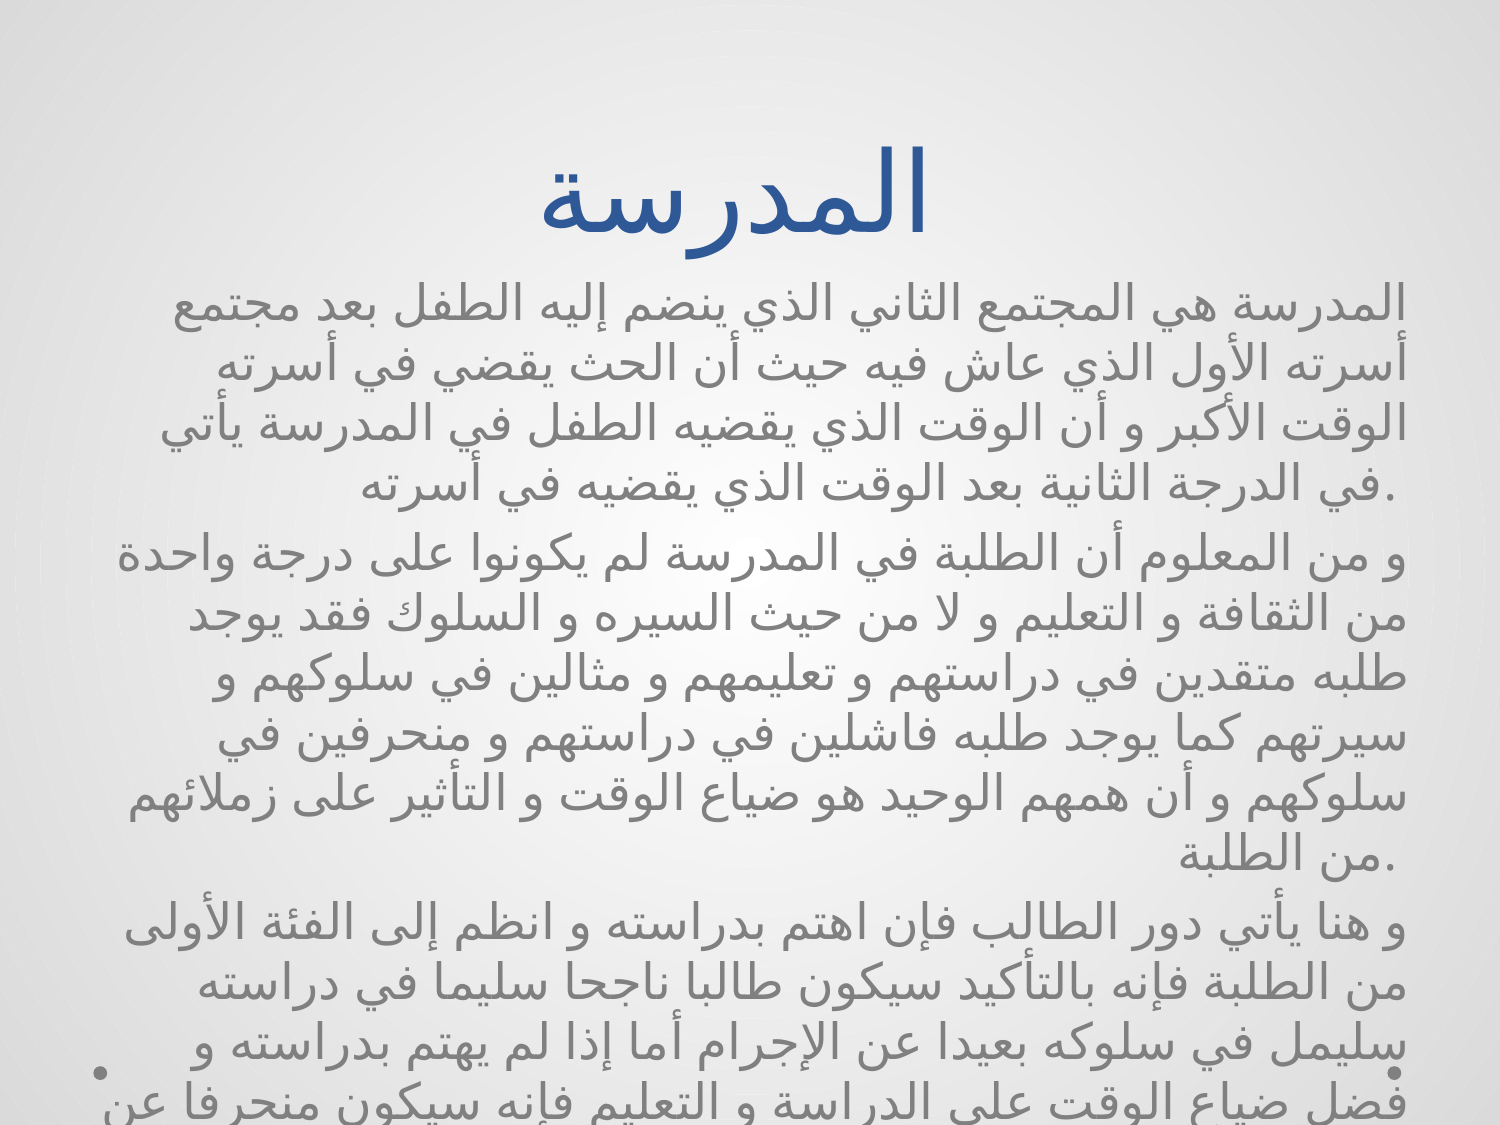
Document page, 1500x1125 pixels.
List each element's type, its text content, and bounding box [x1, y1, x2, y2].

title المدرسة [75, 0, 1425, 262]
list المدرسة هي المجتمع الثاني الذي ينضم إليه الطفل بعد مجتمع أسرته الأول الذي عاش فيه حيث أن الحث يقضي في أسرته الوقت الأكبر و أن الوقت الذي يقضيه الطفل في المدرسة يأتي في الدرجة الثانية بعد الوقت الذي يقضيه في أسرته. و من المعلوم أن الطلبة في المدرسة لم يكونوا على درجة واحدة من الثقافة و التعليم و لا من حيث السيره و السلوك فقد يوجد طلبه متقدين في دراستهم و تعليمهم و مثالين في سلوكهم و سيرتهم كما يوجد طلبه فاشلين في دراستهم و منحرفين في سلوكهم و أن همهم الوحيد هو ضياع الوقت و التأثير على زملائهم من الطلبة. و هنا يأتي دور الطالب فإن اهتم بدراسته و انظم إلى الفئة الأولى من الطلبة فإنه بالتأكيد سيكون طالبا ناجحا سليما في دراسته سليمل في سلوكه بعيدا عن الإجرام أما إذا لم يهتم بدراسته و فضل ضياع الوقت على الدراسة و التعليم فإنه سيكون منحرفا عن الفضيله قريبا من الجريمة. [75, 262, 1425, 1005]
